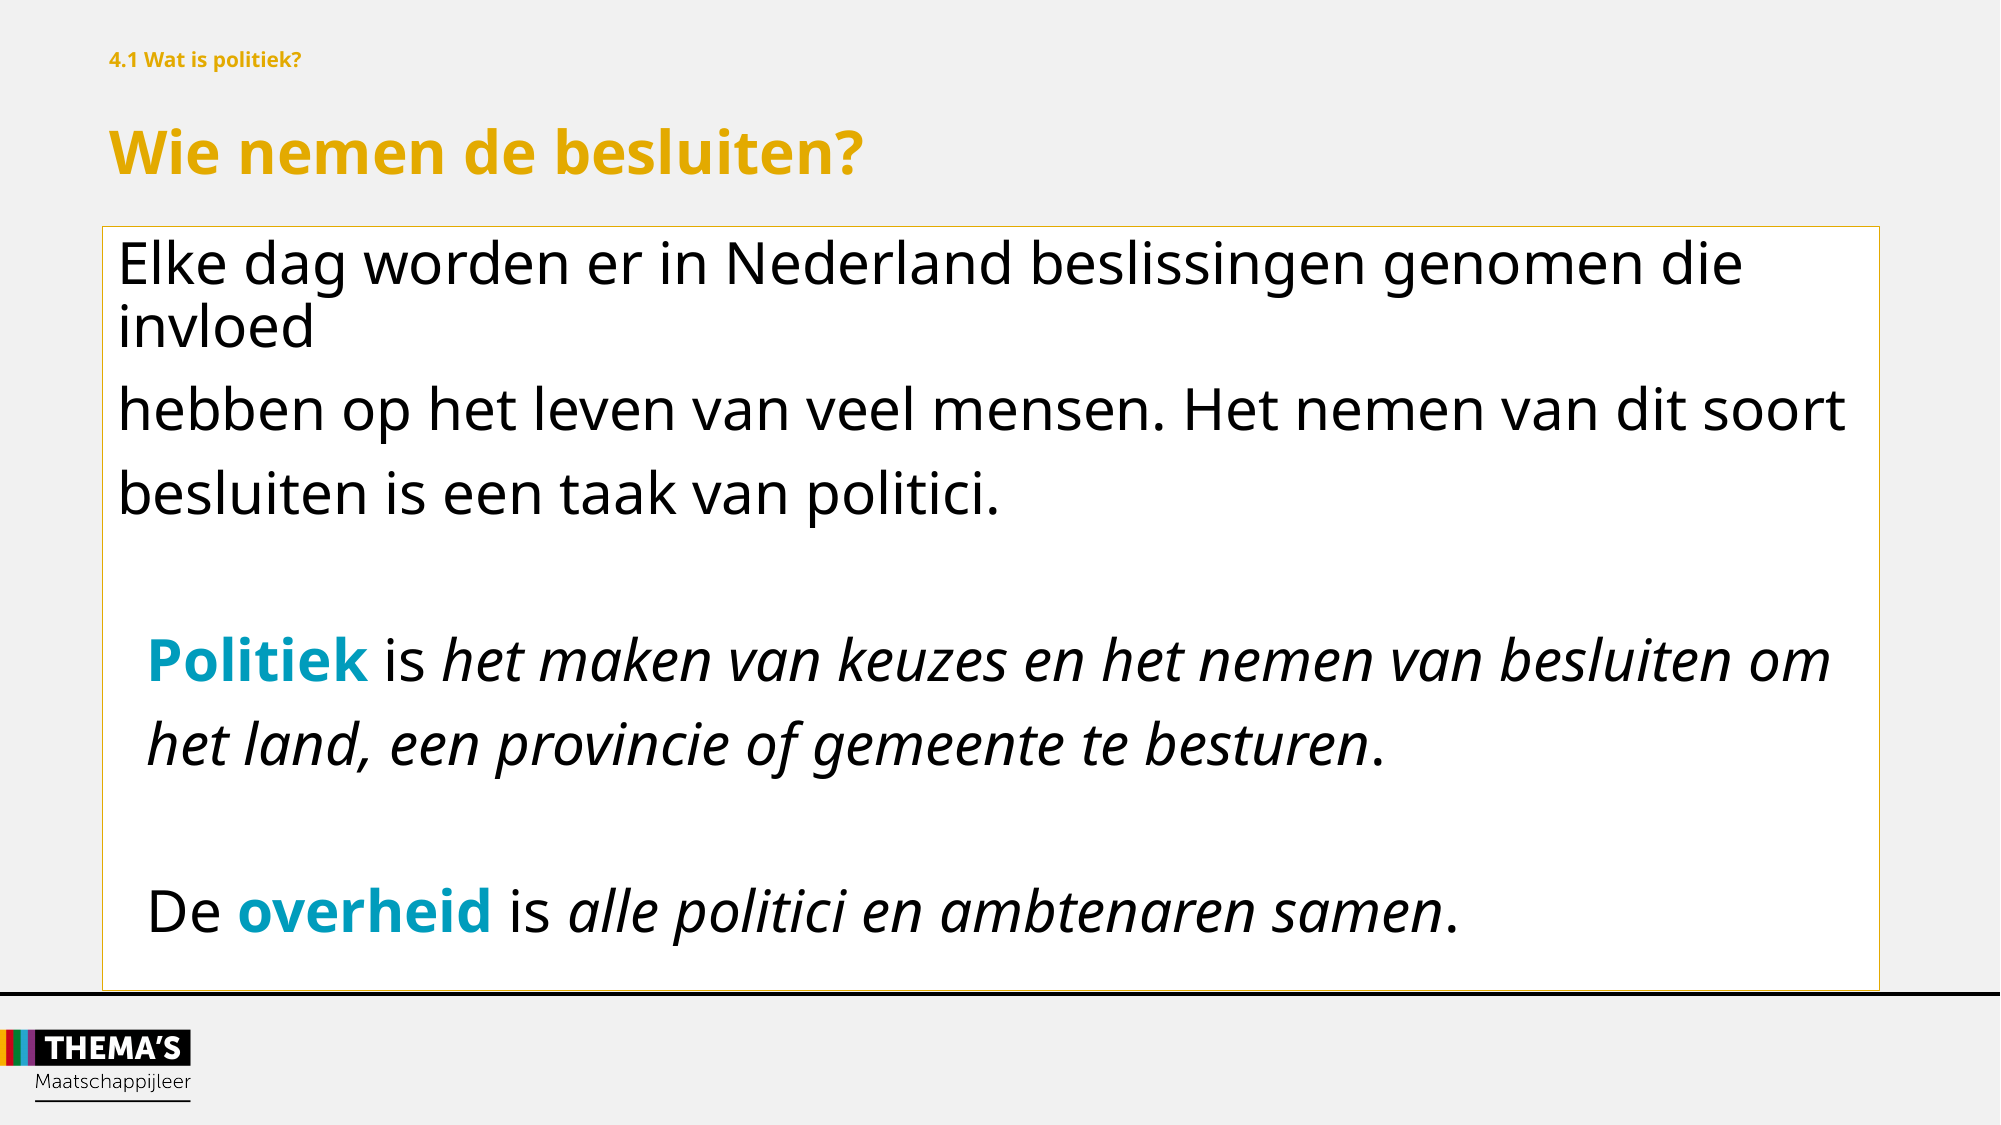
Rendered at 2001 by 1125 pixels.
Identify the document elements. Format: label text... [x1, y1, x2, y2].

list Wie nemen de besluiten? [94, 114, 1879, 205]
picture [0, 993, 203, 1125]
list 4.1 Wat is politiek? [94, 33, 941, 88]
list Elke dag worden er in Nederland beslissingen genomen die invloed hebben op het leven van veel mensen. Het nemen van dit soort besluiten is een taak van politici. Politiek is het maken van keuzes en het nemen van besluiten om het land, een provincie of gemeente te besturen. De overheid is alle politici en ambtenaren samen. [102, 226, 1880, 991]
